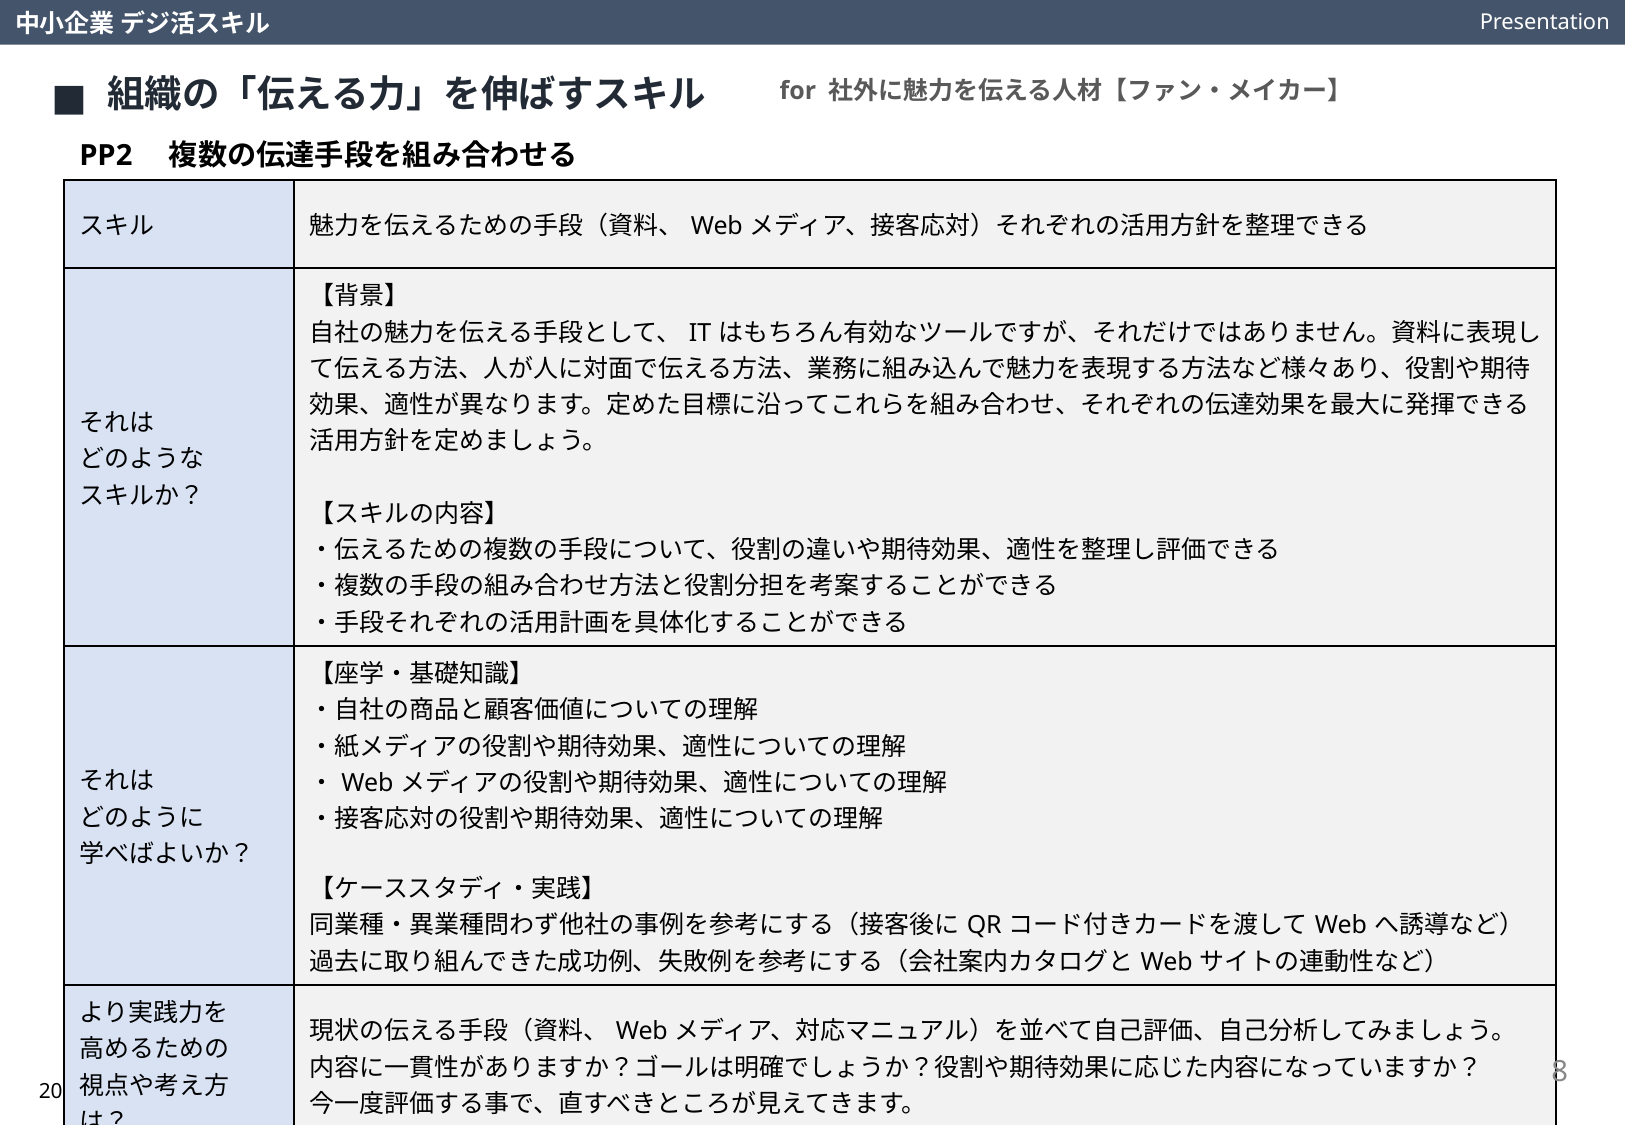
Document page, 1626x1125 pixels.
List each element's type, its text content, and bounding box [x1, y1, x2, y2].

table_cell 【座学・基礎知識】 ・自社の商品と顧客価値についての理解 ・紙メディアの役割や期待効果、適性についての理解 ・Webメディアの役割や期待効果、適性についての理解 ・接客応対の役割や期待効果、適性についての理解 【ケーススタディ・実践】 同業種・異業種問わず他社の事例を参考にする（接客後にQRコード付きカードを渡してWebへ誘導など） 過去に取り組んできた成功例、失敗例を参考にする（会社案内カタログとWebサイトの連動性など） [295, 647, 1555, 984]
table_cell より実践力を 高めるための 視点や考え方は？ [65, 986, 293, 1125]
text_box PP2 複数の伝達手段を組み合わせる [64, 128, 1561, 179]
table_cell 【背景】 自社の魅力を伝える手段として、ITはもちろん有効なツールですが、それだけではありません。資料に表現して伝える方法、人が人に対面で伝える方法、業務に組み込んで魅力を表現する方法など様々あり、役割や期待効果、適性が異なります。定めた目標に沿ってこれらを組み合わせ、それぞれの伝達効果を最大に発揮できる活用方針を定めましょう。 【スキルの内容】 ・伝えるための複数の手段について、役割の違いや期待効果、適性を整理し評価できる ・複数の手段の組み合わせ方法と役割分担を考案することができる ・手段それぞれの活用計画を具体化することができる [295, 269, 1555, 645]
table_cell 現状の伝える手段（資料、Webメディア、対応マニュアル）を並べて自己評価、自己分析してみましょう。 内容に一貫性がありますか？ゴールは明確でしょうか？役割や期待効果に応じた内容になっていますか？ 今一度評価する事で、直すべきところが見えてきます。 [295, 986, 1555, 1125]
table_cell それは どのような スキルか？ [65, 269, 293, 645]
text_box 中小企業 デジ活スキル [0, 0, 1625, 45]
text_box for 社外に魅力を伝える人材【ファン・メイカー】 [764, 67, 1399, 113]
table_header 魅力を伝えるための手段（資料、Webメディア、接客応対）それぞれの活用方針を整理できる [295, 181, 1555, 267]
slide_number 8 [1217, 1042, 1584, 1103]
table_header スキル [65, 181, 293, 267]
table_cell それは どのように 学べばよいか？ [65, 647, 293, 984]
text_box 組織の「伝える力」を伸ばすスキル [36, 62, 1185, 123]
text_box Presentation [1438, 0, 1625, 42]
